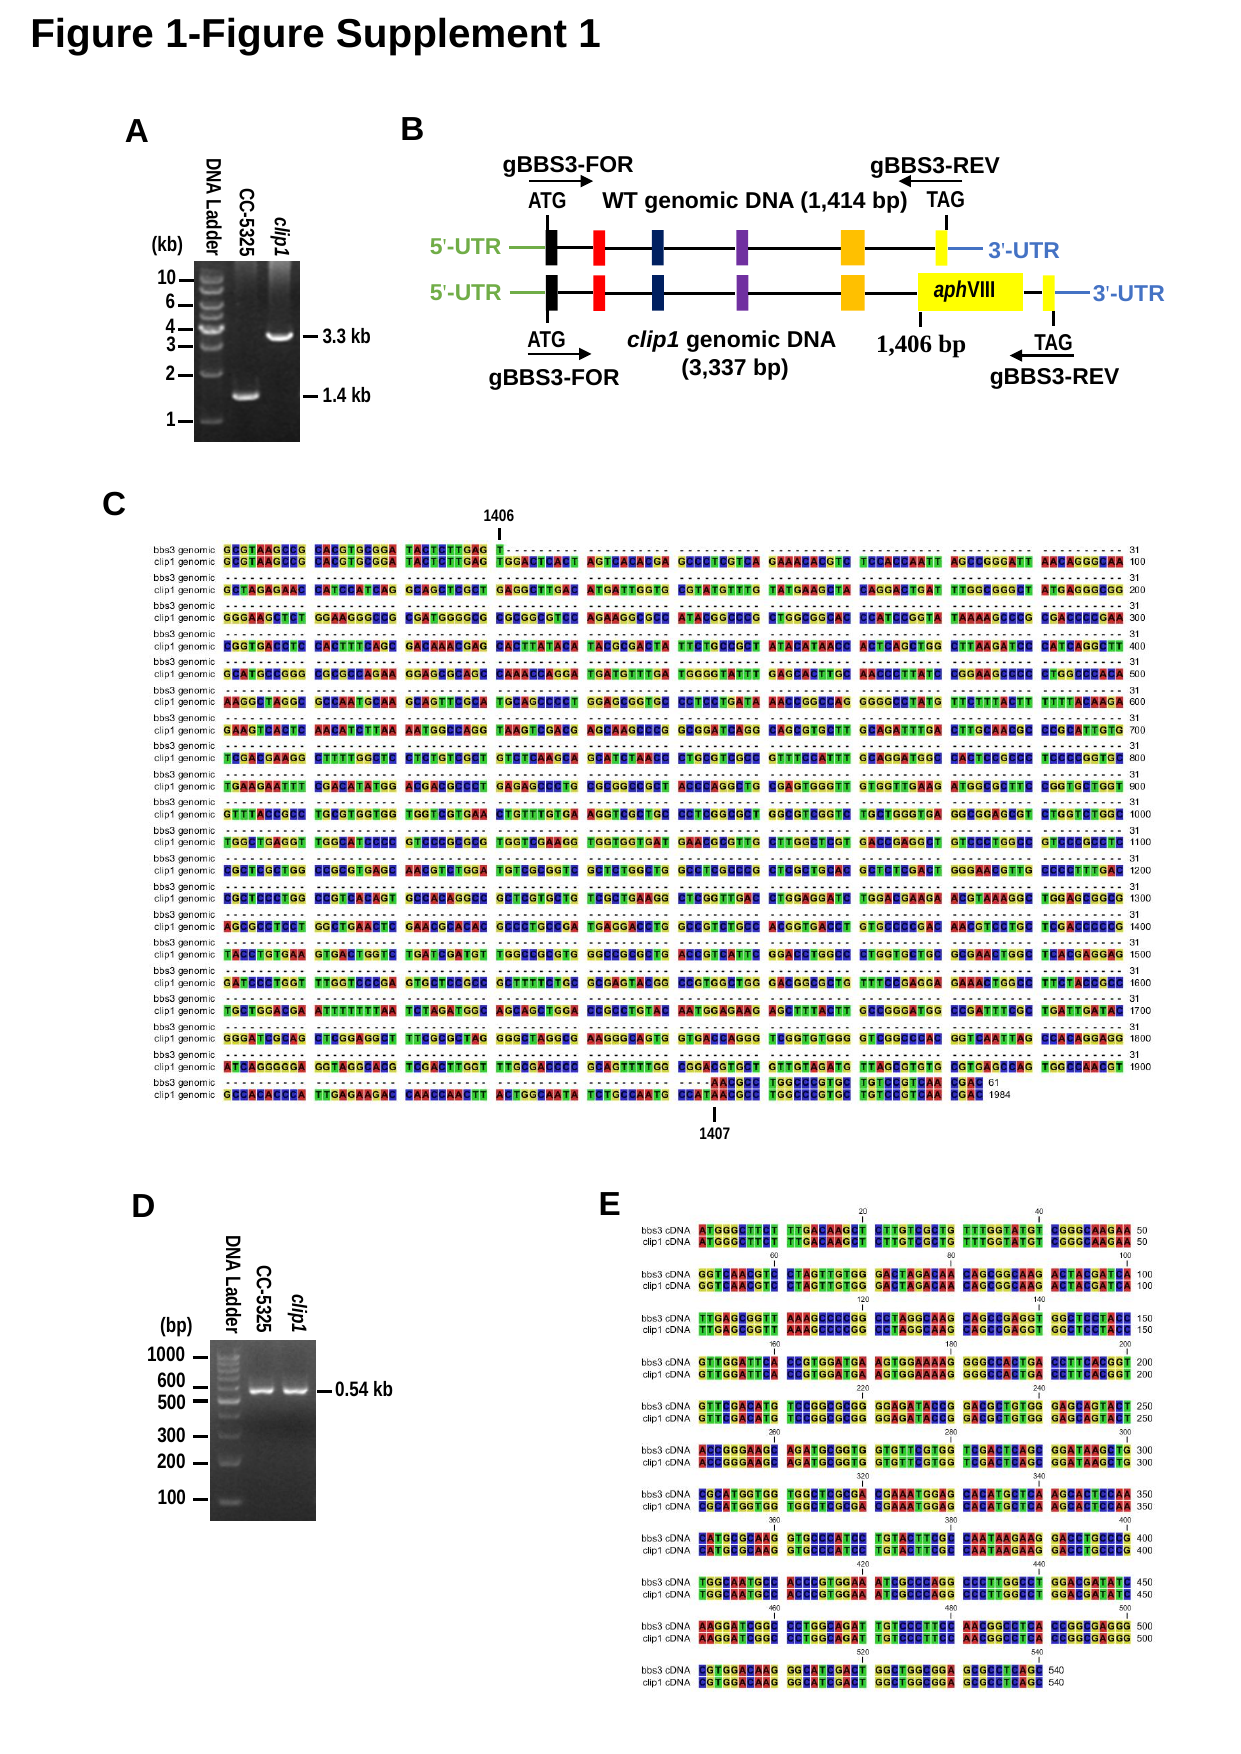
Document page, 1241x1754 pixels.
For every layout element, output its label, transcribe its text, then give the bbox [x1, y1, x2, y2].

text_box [598, 1182, 1156, 1692]
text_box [131, 1183, 394, 1521]
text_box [124, 109, 372, 442]
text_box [102, 482, 1155, 1143]
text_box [400, 107, 1166, 391]
text_box Figure 1-Figure Supplement 1 [15, 0, 617, 64]
